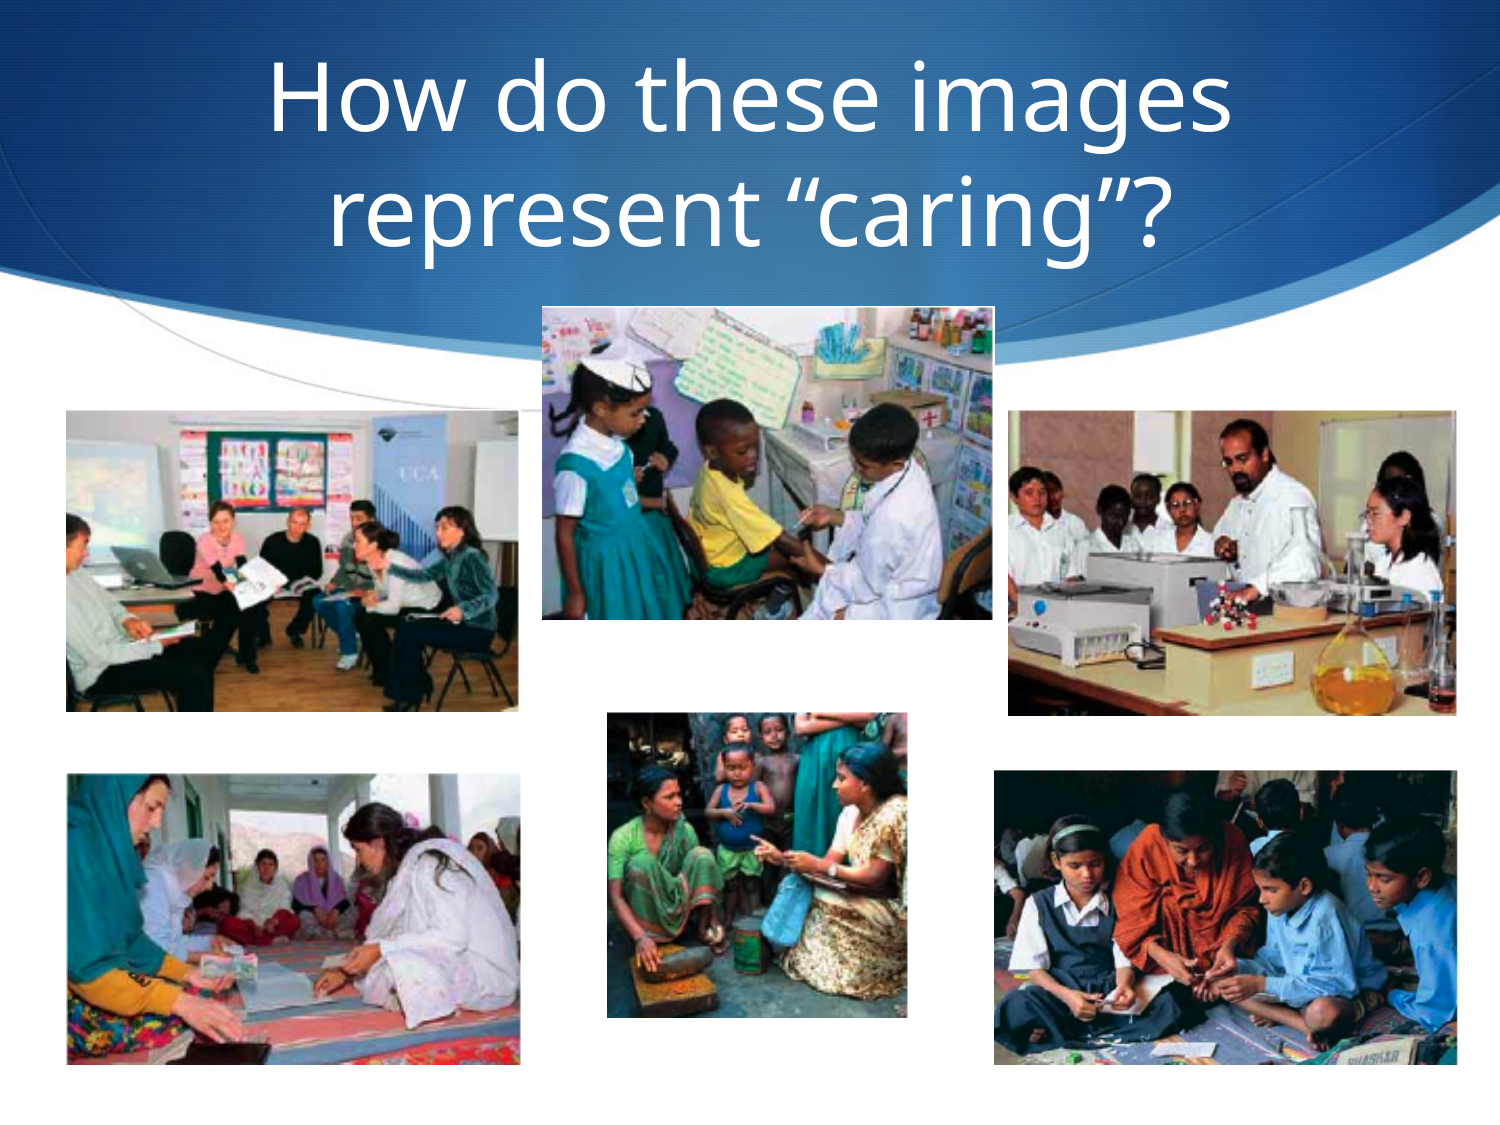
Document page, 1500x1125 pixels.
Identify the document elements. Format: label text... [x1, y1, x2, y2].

picture [0, 0, 1500, 1125]
title How do these images represent “caring”? [75, 56, 1425, 245]
